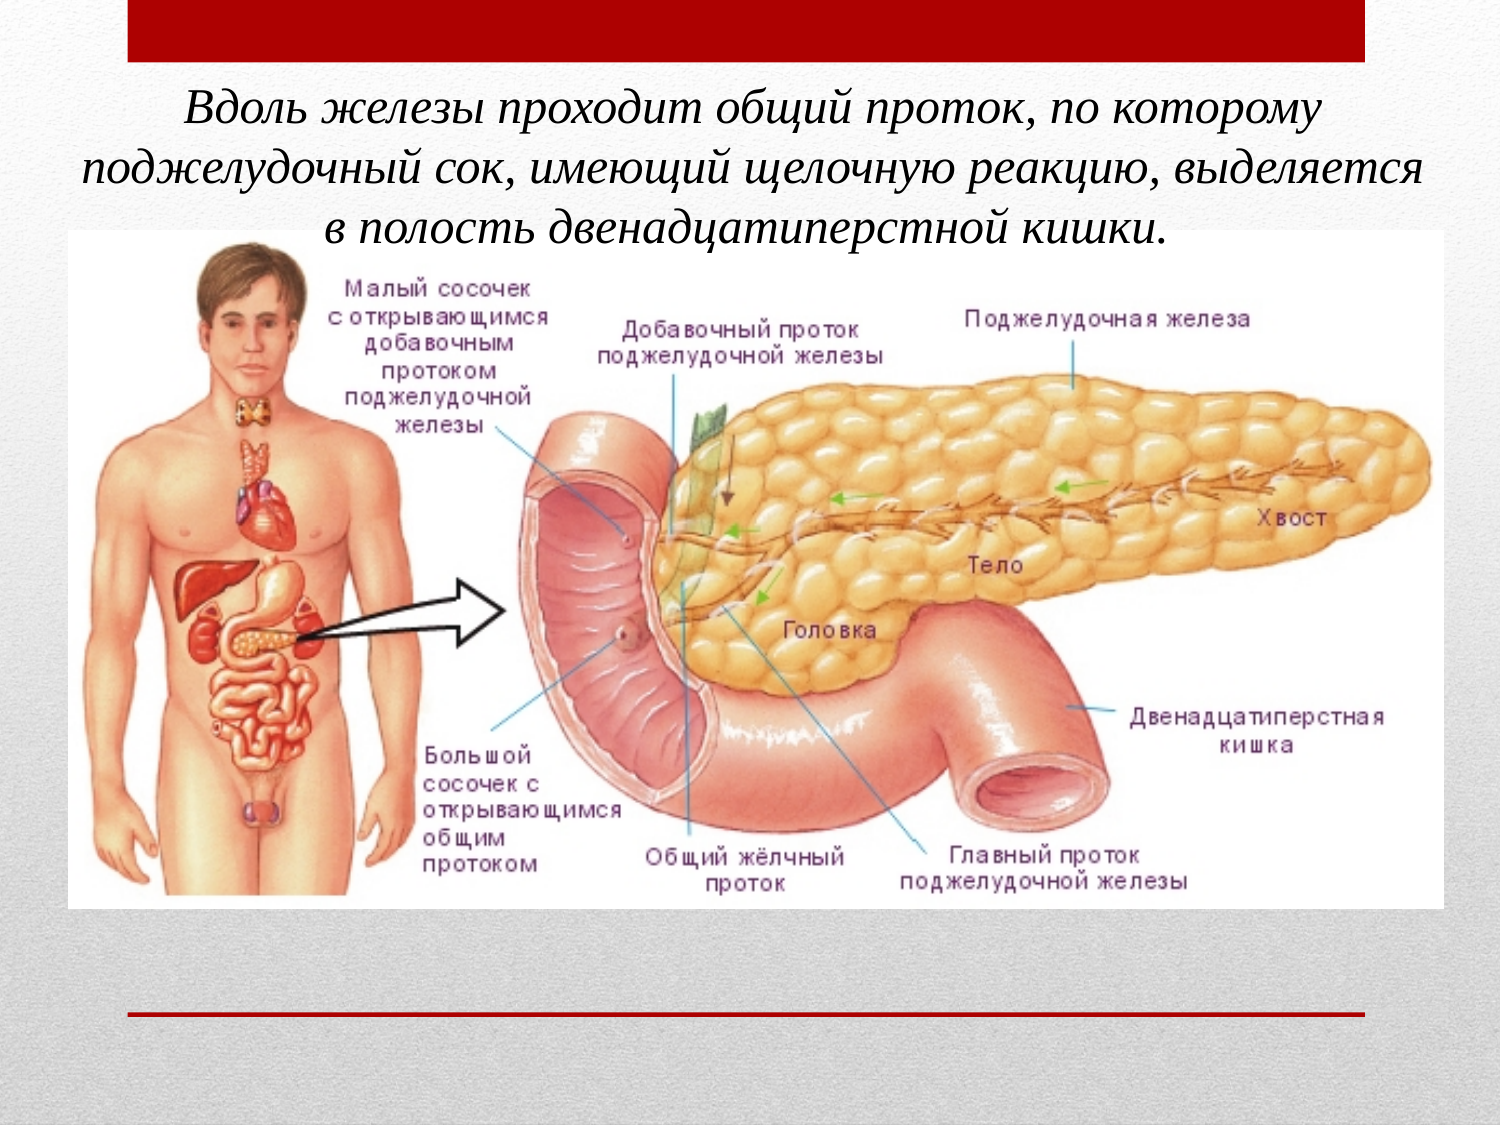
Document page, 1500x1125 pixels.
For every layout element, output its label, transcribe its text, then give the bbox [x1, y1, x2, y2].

text_box Вдоль железы проходит общий проток, по которому поджелудочный сок, имеющий щелочную реакцию, выделяется в полость двенадцатиперстной кишки. [65, 66, 1441, 232]
picture [67, 229, 1445, 909]
